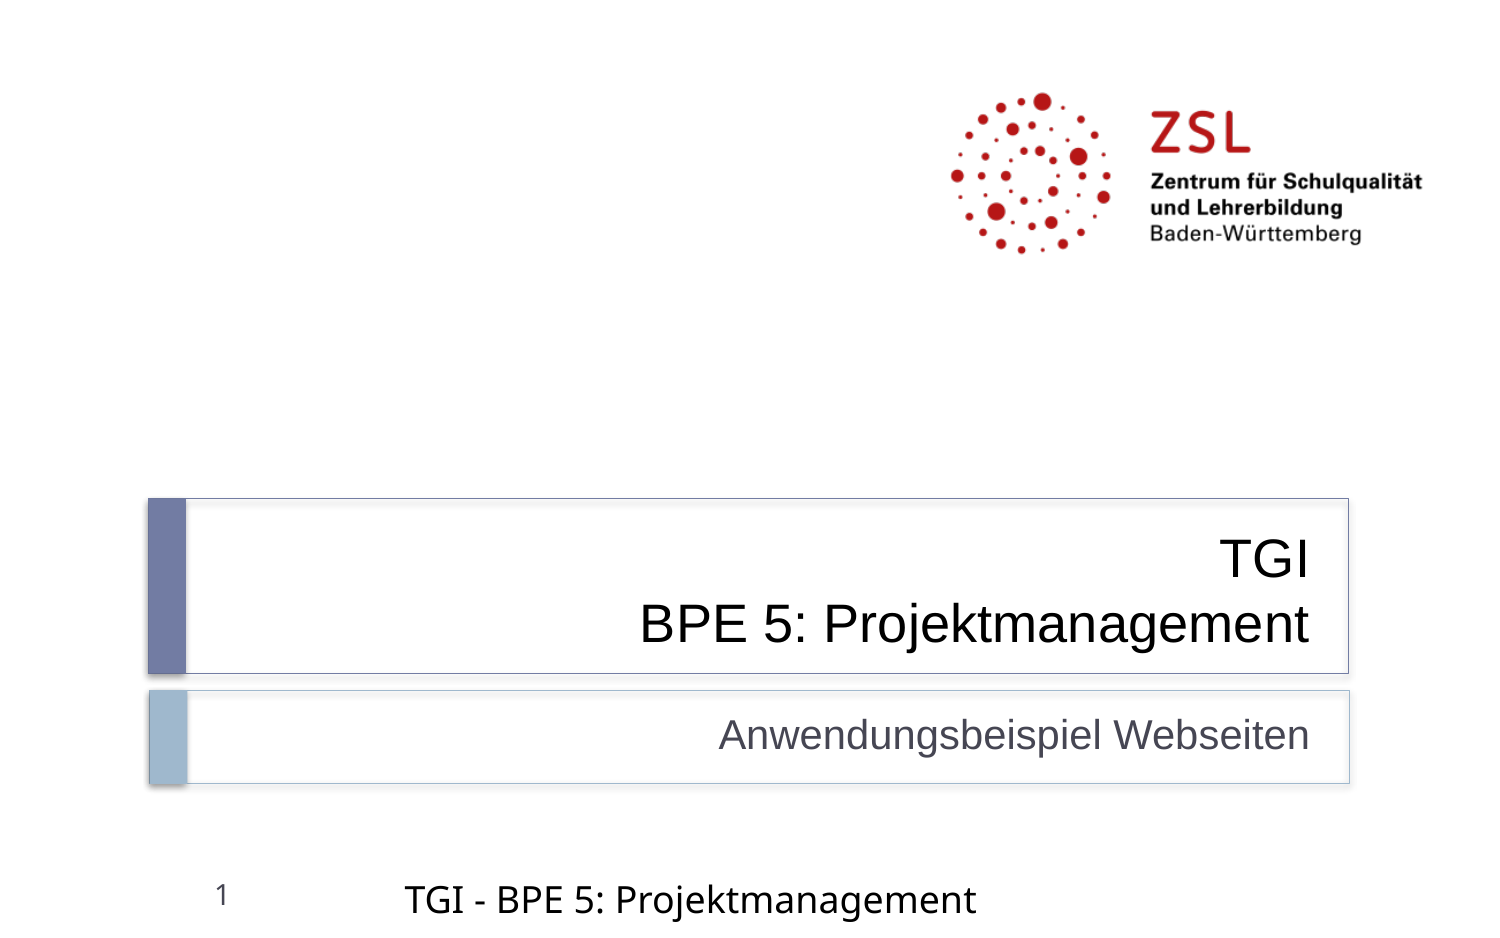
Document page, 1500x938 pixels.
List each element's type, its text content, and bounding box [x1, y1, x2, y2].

footer TGI - BPE 5: Projektmanagement [400, 868, 1046, 919]
subtitle Anwendungsbeispiel Webseiten [200, 700, 1325, 774]
slide_number 1 [199, 868, 400, 919]
title TGI BPE 5: Projektmanagement [200, 516, 1325, 652]
picture [950, 90, 1425, 257]
